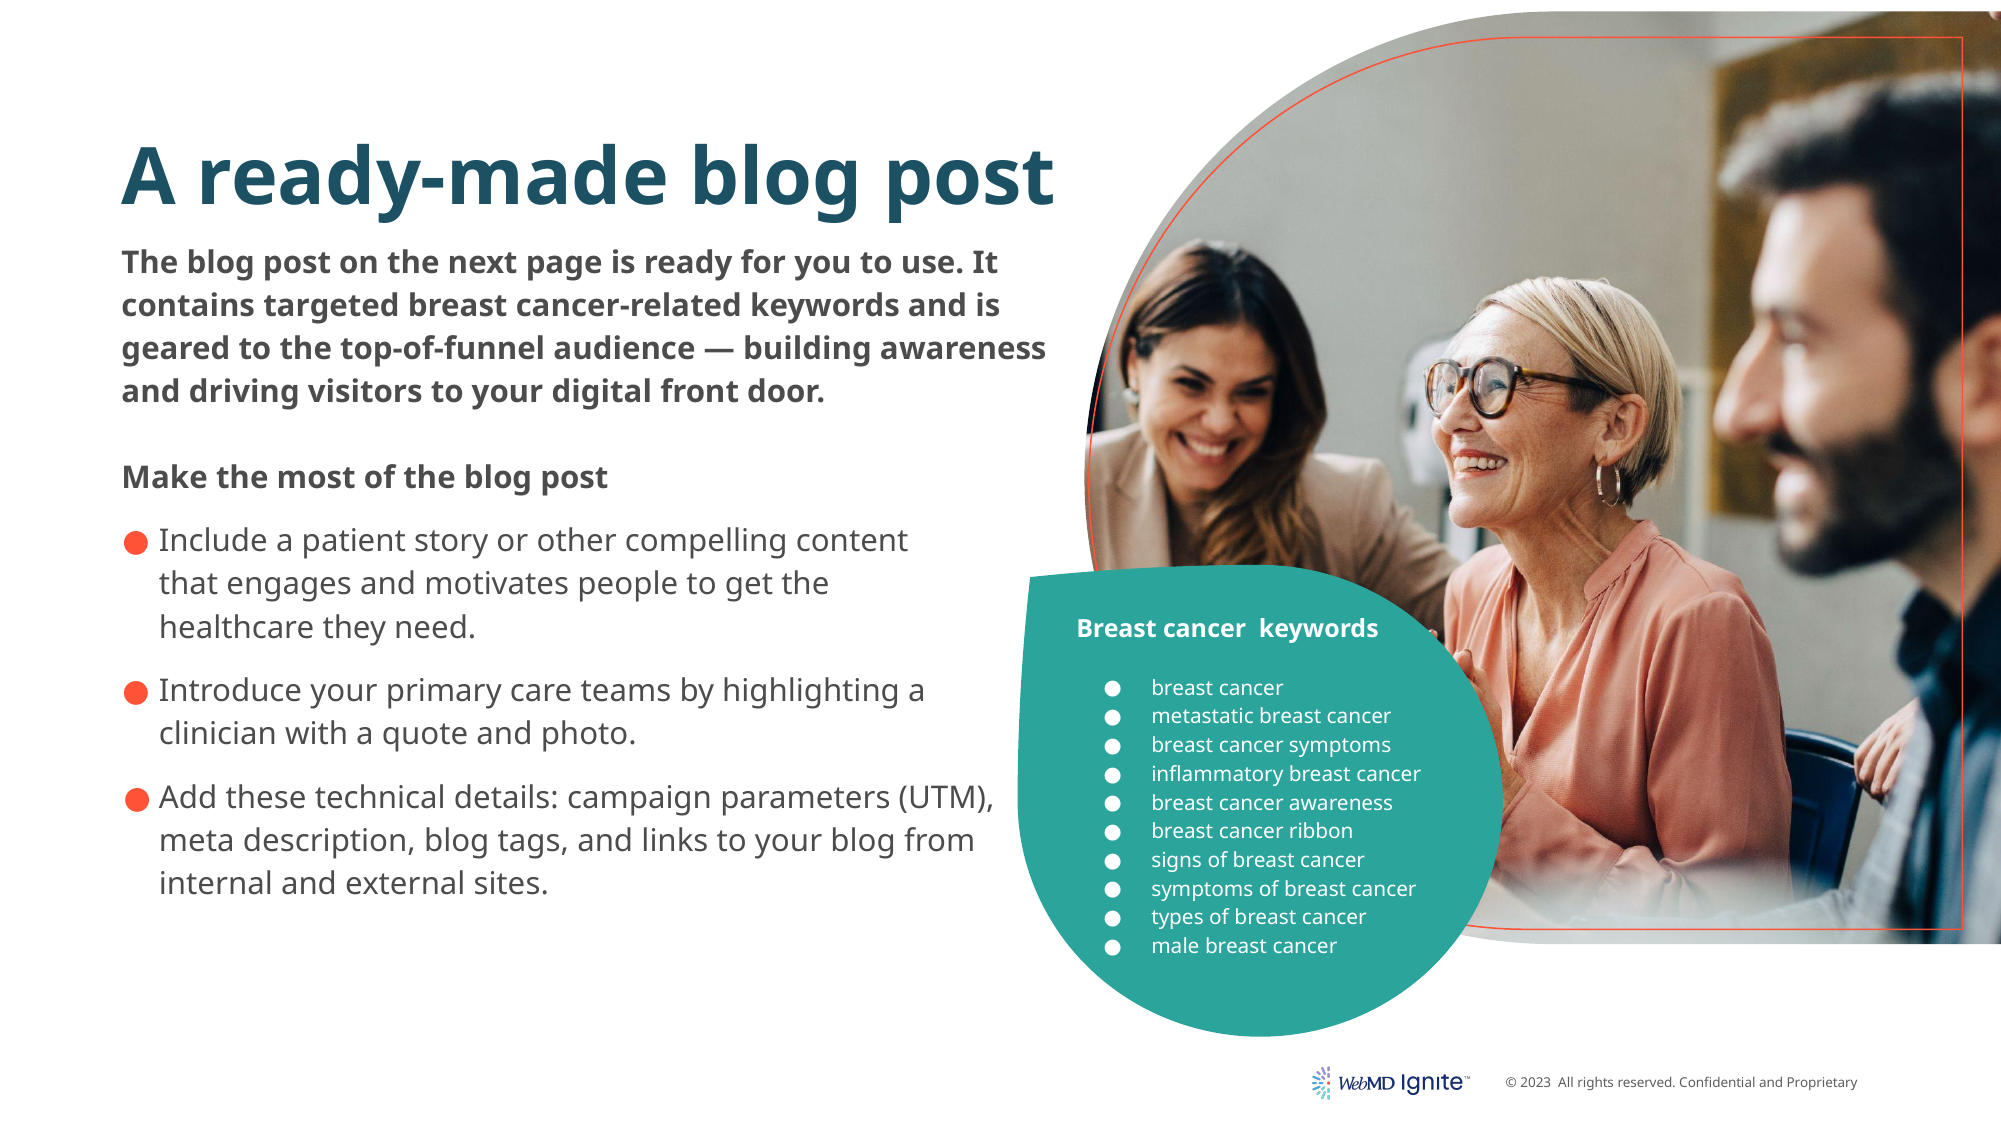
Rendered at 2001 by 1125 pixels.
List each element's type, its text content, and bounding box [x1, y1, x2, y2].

list The blog post on the next page is ready for you to use. It contains targeted breast cancer-related keywords and is geared to the top-of-funnel audience — building awareness and driving visitors to your digital front door. [121, 229, 1079, 882]
text_box [1017, 572, 1079, 936]
title A ready-made blog post [121, 11, 1082, 229]
picture [1084, 11, 2001, 945]
list Make the most of the blog post Include a patient story or other compelling content that engages and motivates people to get the healthcare they need. Introduce your primary care teams by highlighting a clinician with a quote and photo. Add these technical details: campaign parameters (UTM), meta description, blog tags, and links to your blog from internal and external sites. [121, 882, 1018, 1097]
text_box Breast cancer keywords breast cancer metastatic breast cancer breast cancer symptoms inflammatory breast cancer breast cancer awareness breast cancer ribbon signs of breast cancer symptoms of breast cancer types of breast cancer male breast cancer [1061, 597, 1503, 973]
picture [1308, 1063, 1474, 1103]
text_box [1094, 973, 1427, 1037]
